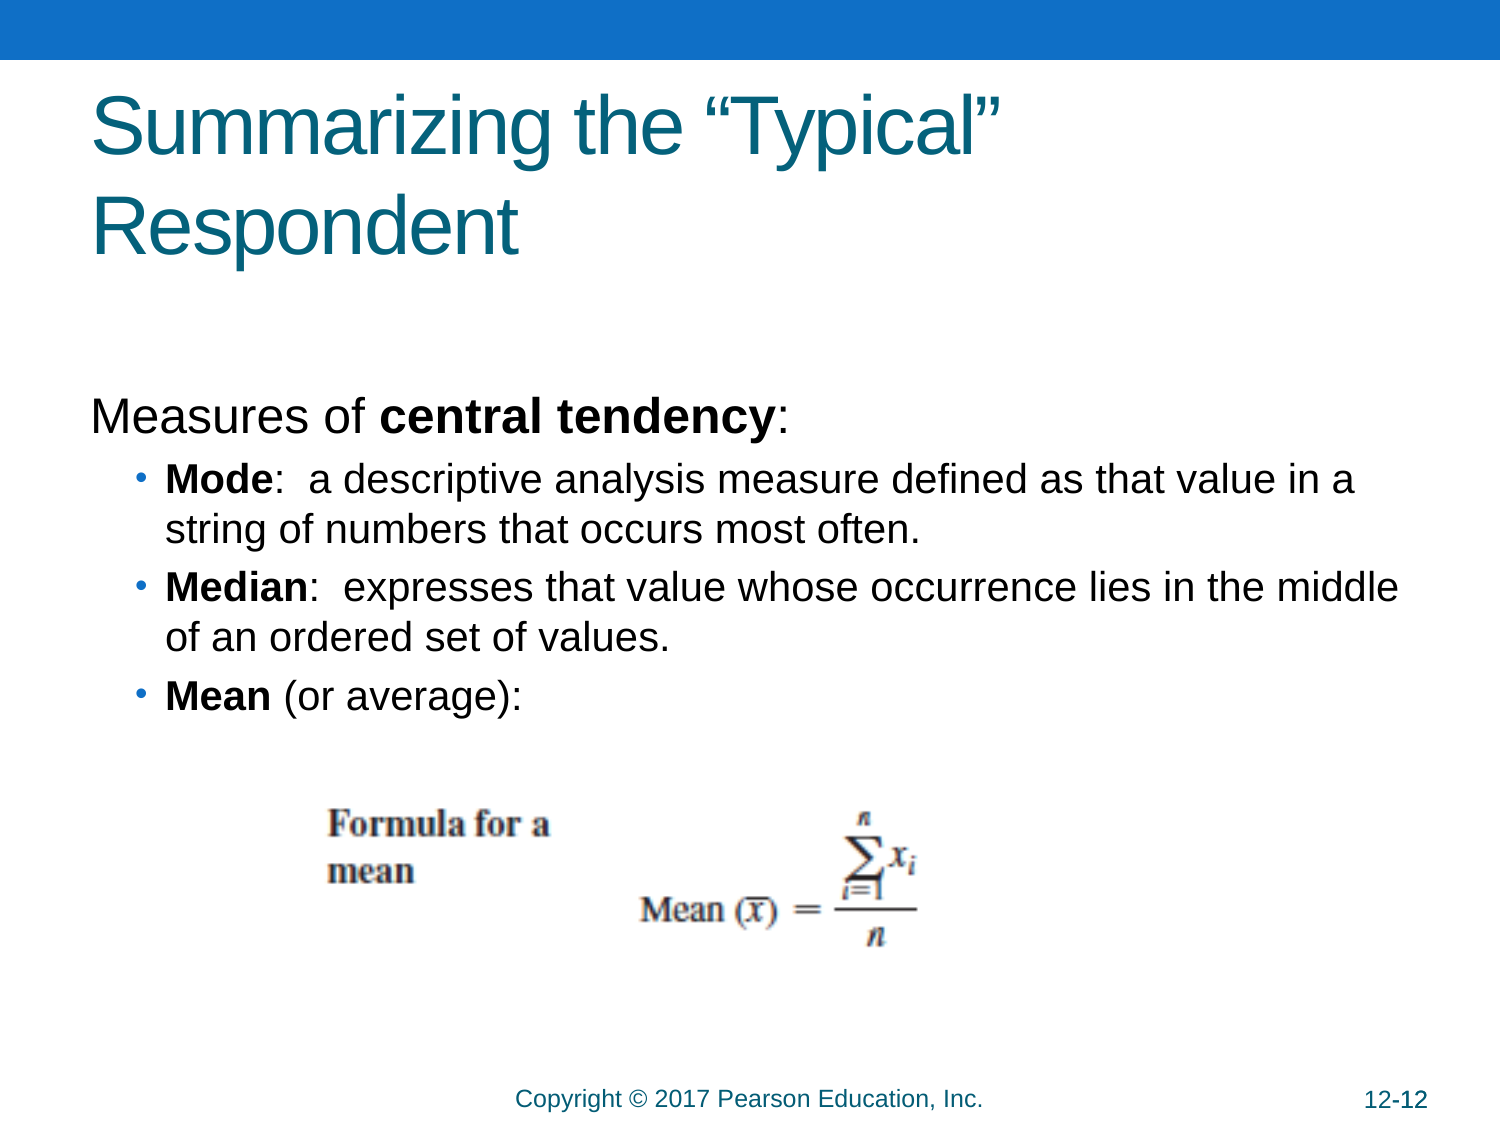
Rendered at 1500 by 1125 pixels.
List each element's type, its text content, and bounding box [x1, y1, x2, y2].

title Summarizing the “Typical” Respondent [75, 90, 1425, 253]
list Measures of central tendency: Mode: a descriptive analysis measure defined as that value in a string of numbers that occurs most often. Median: expresses that value whose occurrence lies in the middle of an ordered set of values. Mean (or average): [75, 376, 1425, 1125]
picture [276, 787, 1048, 976]
